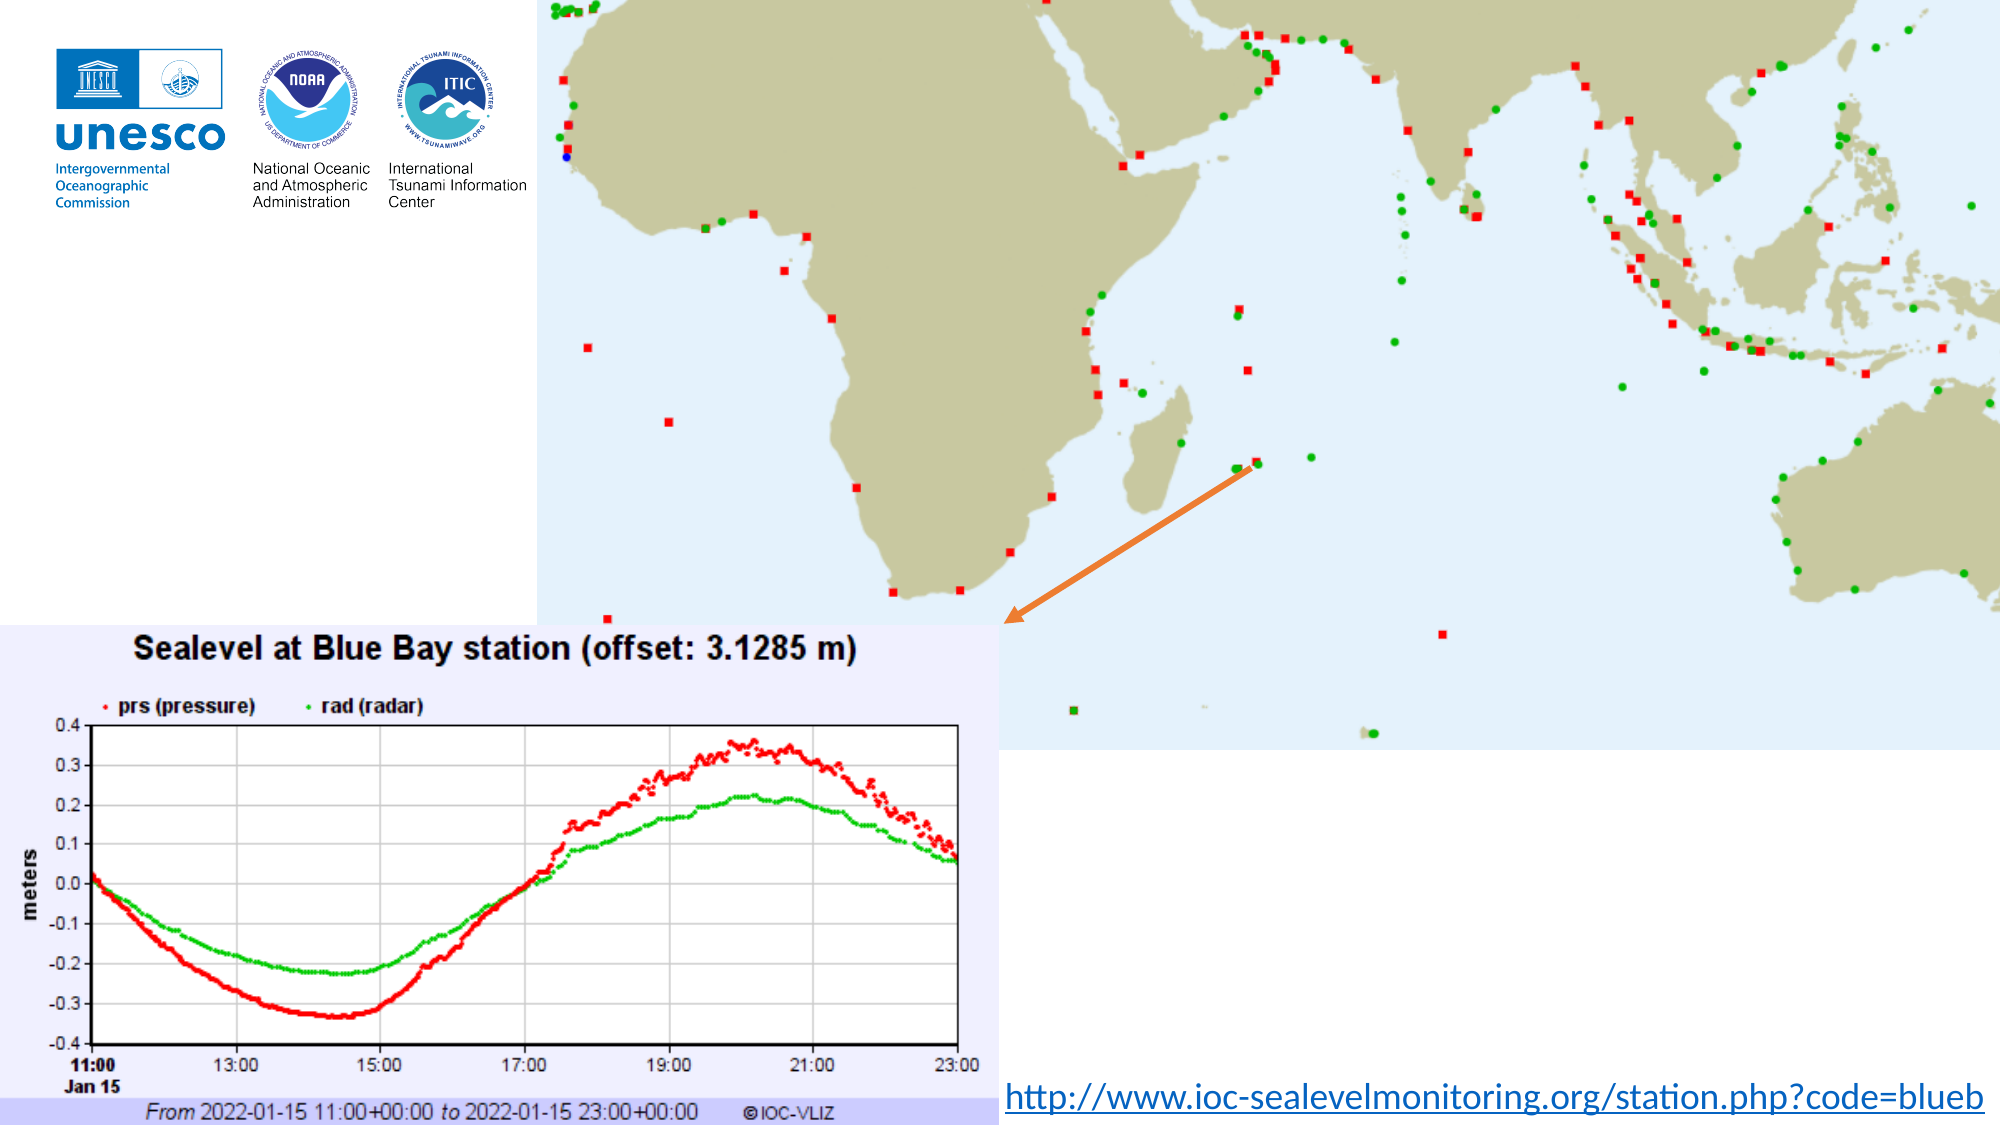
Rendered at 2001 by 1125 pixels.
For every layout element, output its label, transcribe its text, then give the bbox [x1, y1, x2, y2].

text_box http://www.ioc-sealevelmonitoring.org/station.php?code=blueb [999, 1064, 2000, 1125]
picture [43, 35, 527, 221]
picture [0, 0, 2000, 1125]
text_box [1003, 467, 1252, 624]
